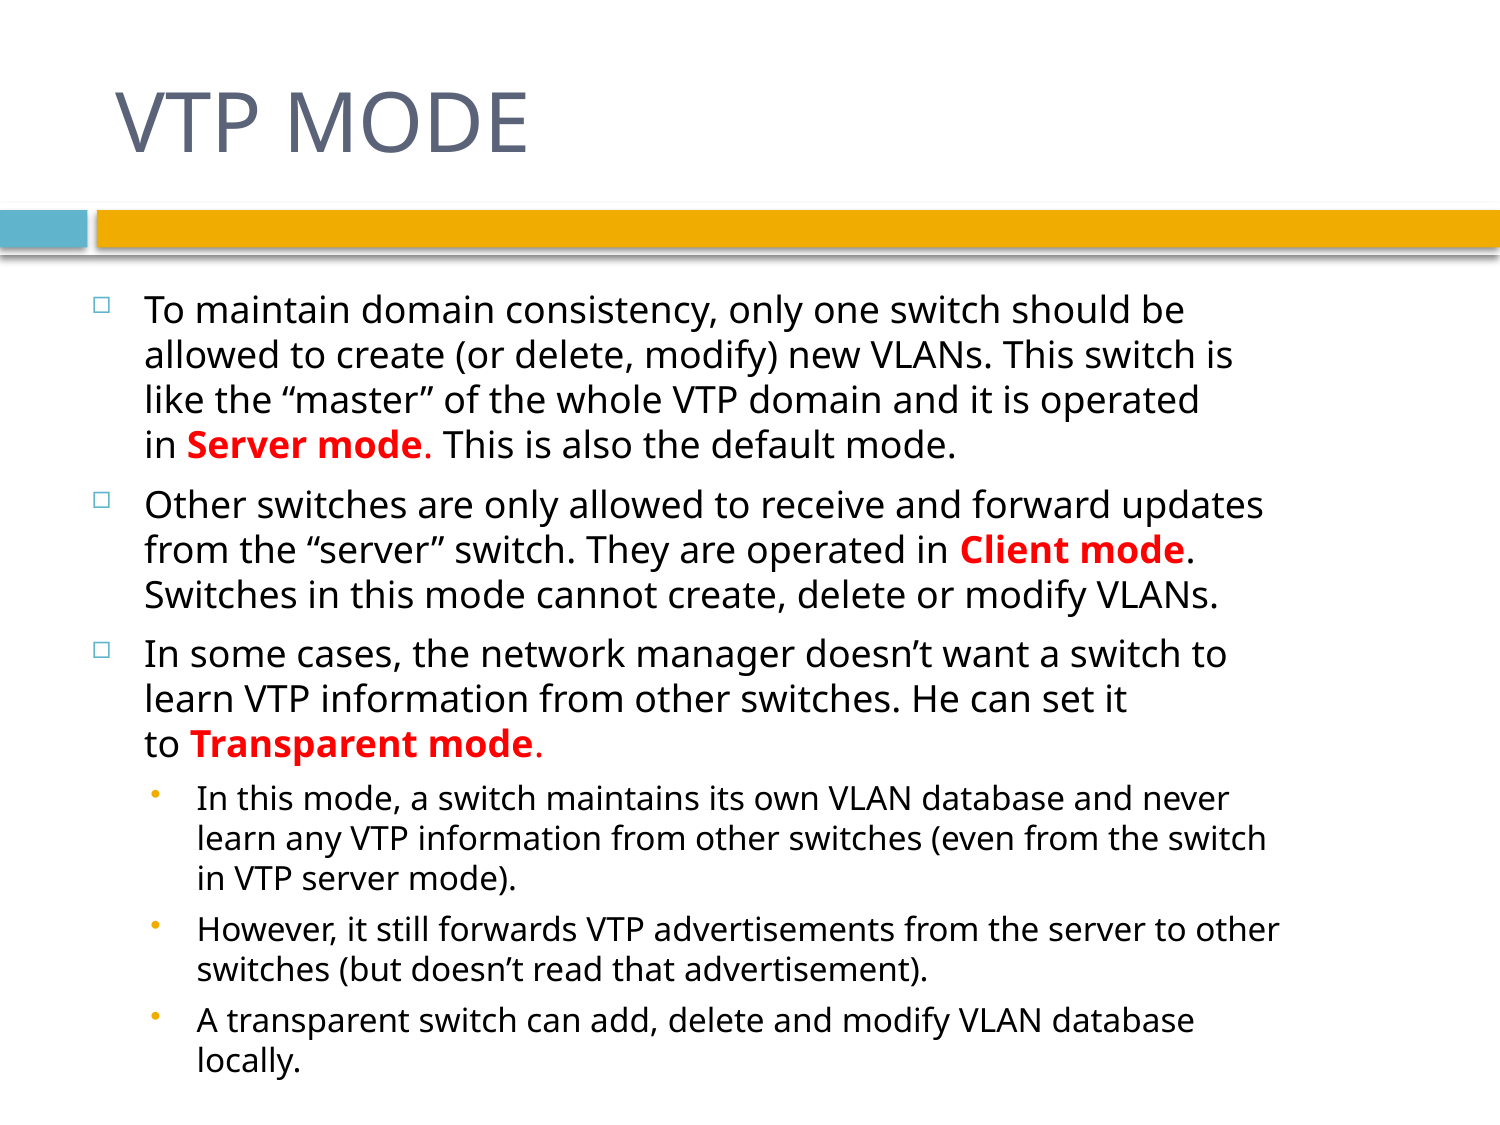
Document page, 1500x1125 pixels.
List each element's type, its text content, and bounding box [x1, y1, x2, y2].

list To maintain domain consistency, only one switch should be allowed to create (or delete, modify) new VLANs. This switch is like the “master” of the whole VTP domain and it is operated in Server mode. This is also the default mode. Other switches are only allowed to receive and forward updates from the “server” switch. They are operated in Client mode. Switches in this mode cannot create, delete or modify VLANs. In some cases, the network manager doesn’t want a switch to learn VTP information from other switches. He can set it to Transparent mode. In this mode, a switch maintains its own VLAN database and never learn any VTP information from other switches (even from the switch in VTP server mode). However, it still forwards VTP advertisements from the server to other switches (but doesn’t read that advertisement). A transparent switch can add, delete and modify VLAN database locally. [76, 278, 1317, 959]
title VTP MODE [100, 37, 1438, 200]
